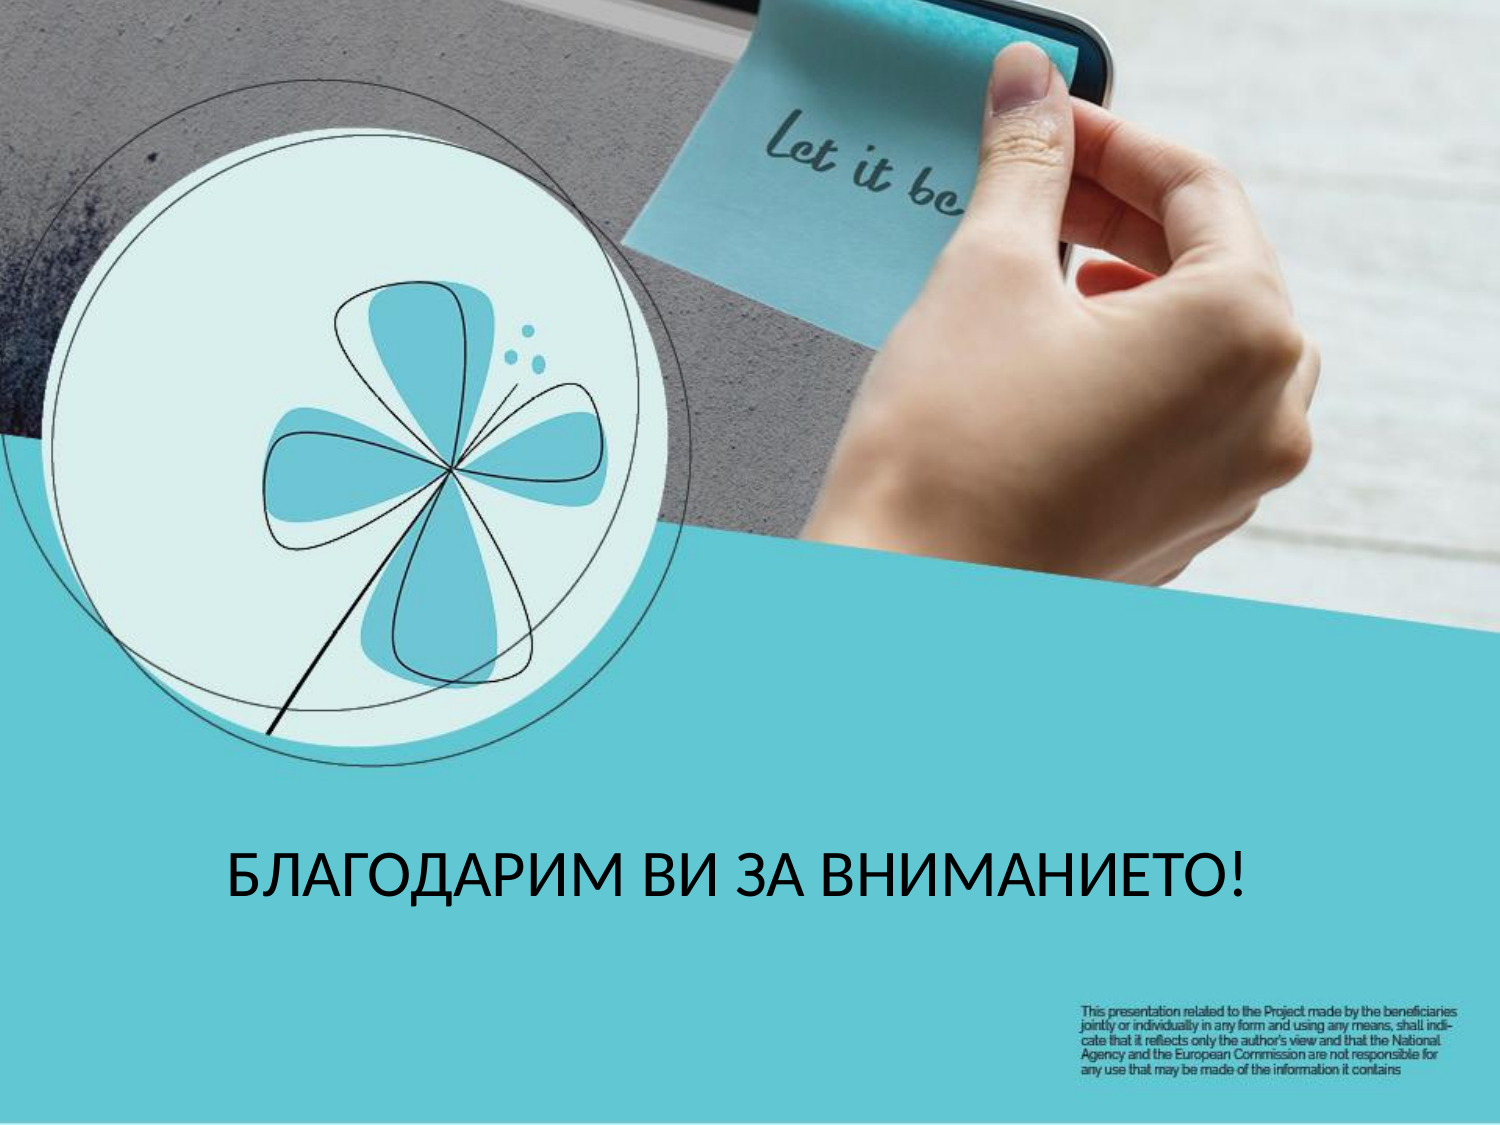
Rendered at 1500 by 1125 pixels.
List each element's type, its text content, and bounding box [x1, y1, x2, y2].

picture [0, 0, 1500, 1125]
text_box БЛАГОДАРИМ ВИ ЗА ВНИМАНИЕТО! [211, 822, 1420, 917]
